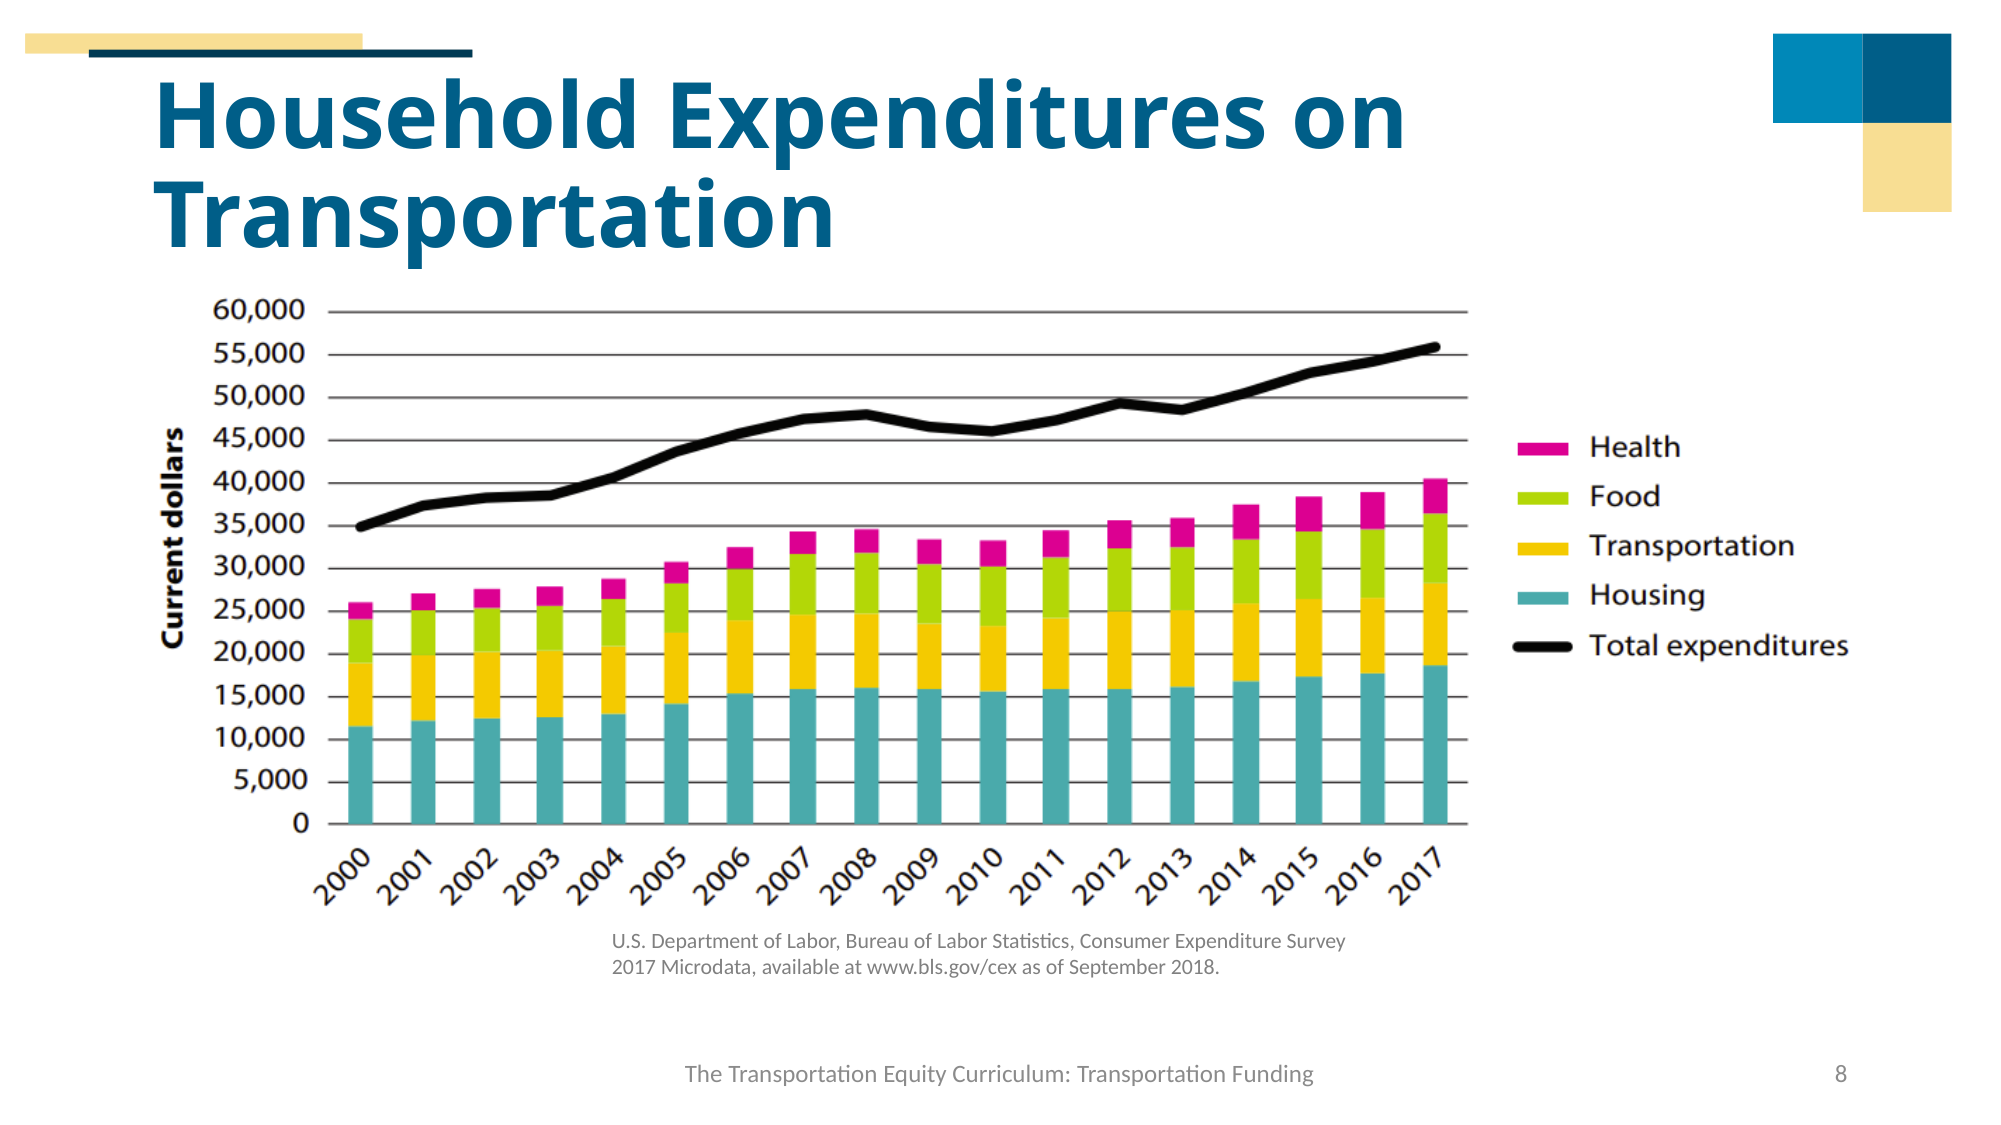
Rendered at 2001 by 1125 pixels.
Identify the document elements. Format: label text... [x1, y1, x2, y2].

footer The Transportation Equity Curriculum: Transportation Funding [662, 1042, 1338, 1103]
slide_number 8 [1412, 1042, 1863, 1103]
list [139, 277, 1861, 920]
text_box U.S. Department of Labor, Bureau of Labor Statistics, Consumer Expenditure Survey 2017 Microdata, available at www.bls.gov/cex as of September 2018. [597, 920, 1403, 987]
title Household Expenditures on Transportation [137, 59, 1863, 278]
